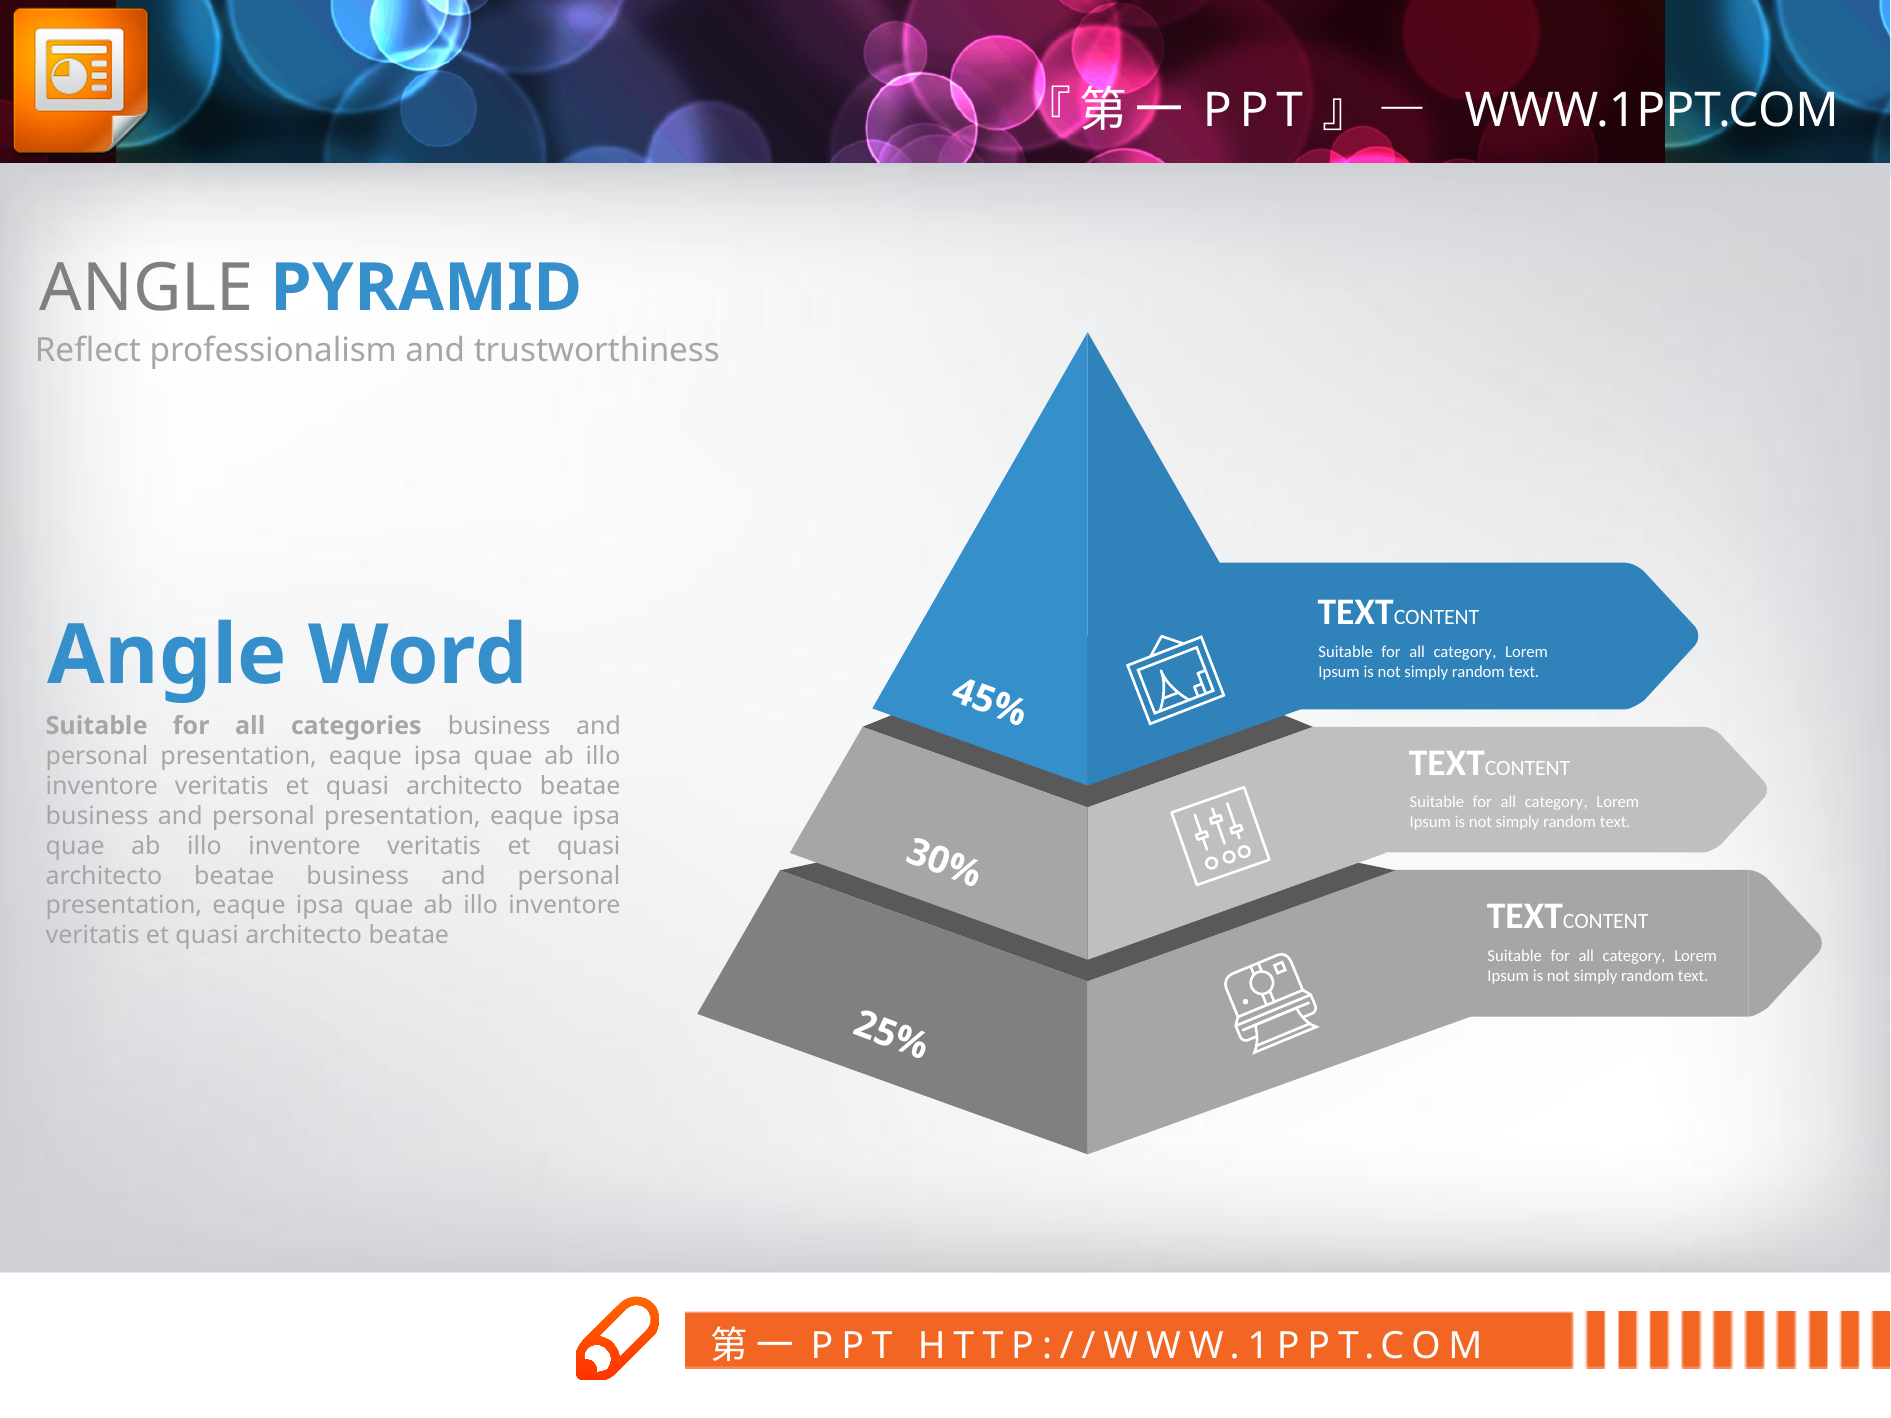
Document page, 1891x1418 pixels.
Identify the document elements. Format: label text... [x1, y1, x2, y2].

text_box [1088, 924, 1451, 1155]
text_box [1347, 863, 1384, 868]
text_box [1229, 961, 1311, 1044]
text_box [1088, 332, 1277, 786]
text_box Angle Word [32, 593, 544, 702]
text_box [1250, 869, 1824, 1017]
text_box 45% [930, 653, 1052, 747]
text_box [1133, 634, 1213, 713]
text_box [863, 715, 1309, 807]
text_box 30% [885, 814, 1006, 908]
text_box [1127, 562, 1700, 710]
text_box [1279, 726, 1768, 853]
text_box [1181, 797, 1260, 875]
text_box Suitable for all categories business and personal presentation, eaque ipsa quae ab illo inventore veritatis et quasi architecto beatae business and personal presentation, eaque ipsa quae ab illo inventore veritatis et quasi architecto beatae business and personal presentation, eaque ipsa quae ab illo inventore veritatis et quasi architecto beatae [30, 702, 637, 1017]
picture [685, 1311, 1891, 1369]
text_box [1088, 740, 1364, 960]
text_box ANGLE PYRAMID [24, 236, 599, 320]
picture [0, 0, 1891, 1275]
text_box [697, 870, 1088, 1155]
text_box [872, 332, 1088, 786]
text_box Reflect professionalism and trustworthiness [19, 320, 736, 376]
text_box [781, 863, 1245, 981]
text_box 25% [832, 986, 953, 1080]
text_box [789, 726, 1088, 960]
